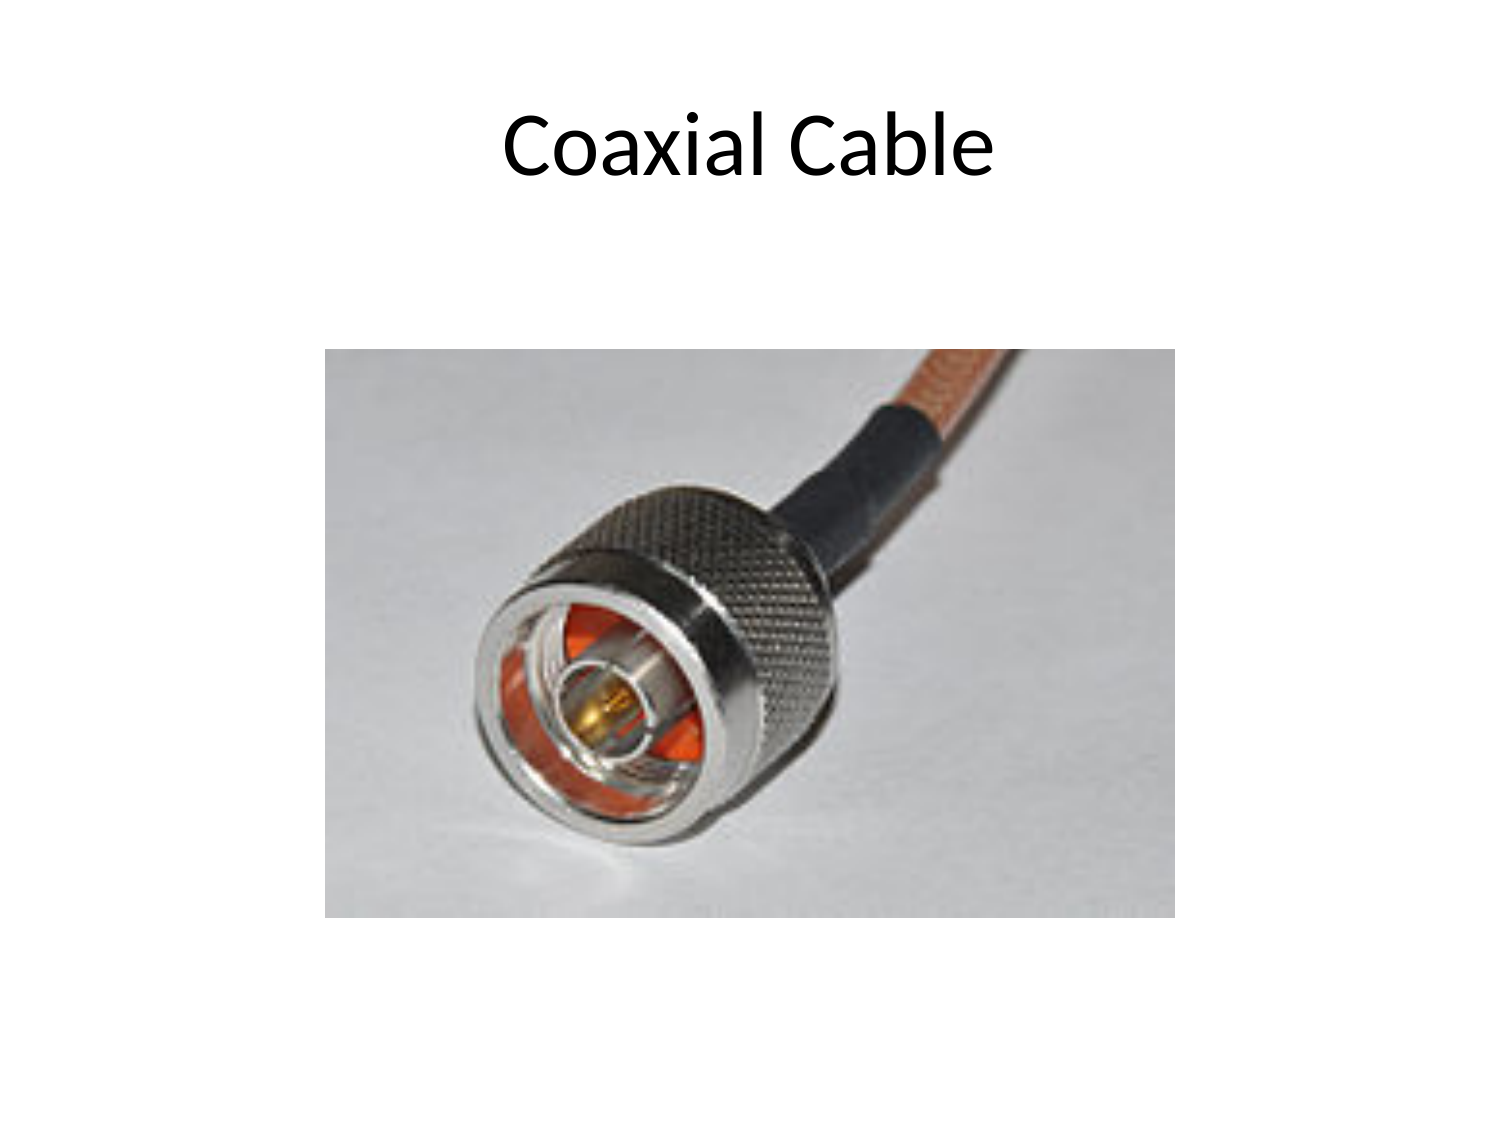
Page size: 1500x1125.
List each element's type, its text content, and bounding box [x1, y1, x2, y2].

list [325, 349, 1176, 918]
title Coaxial Cable [75, 45, 1425, 233]
